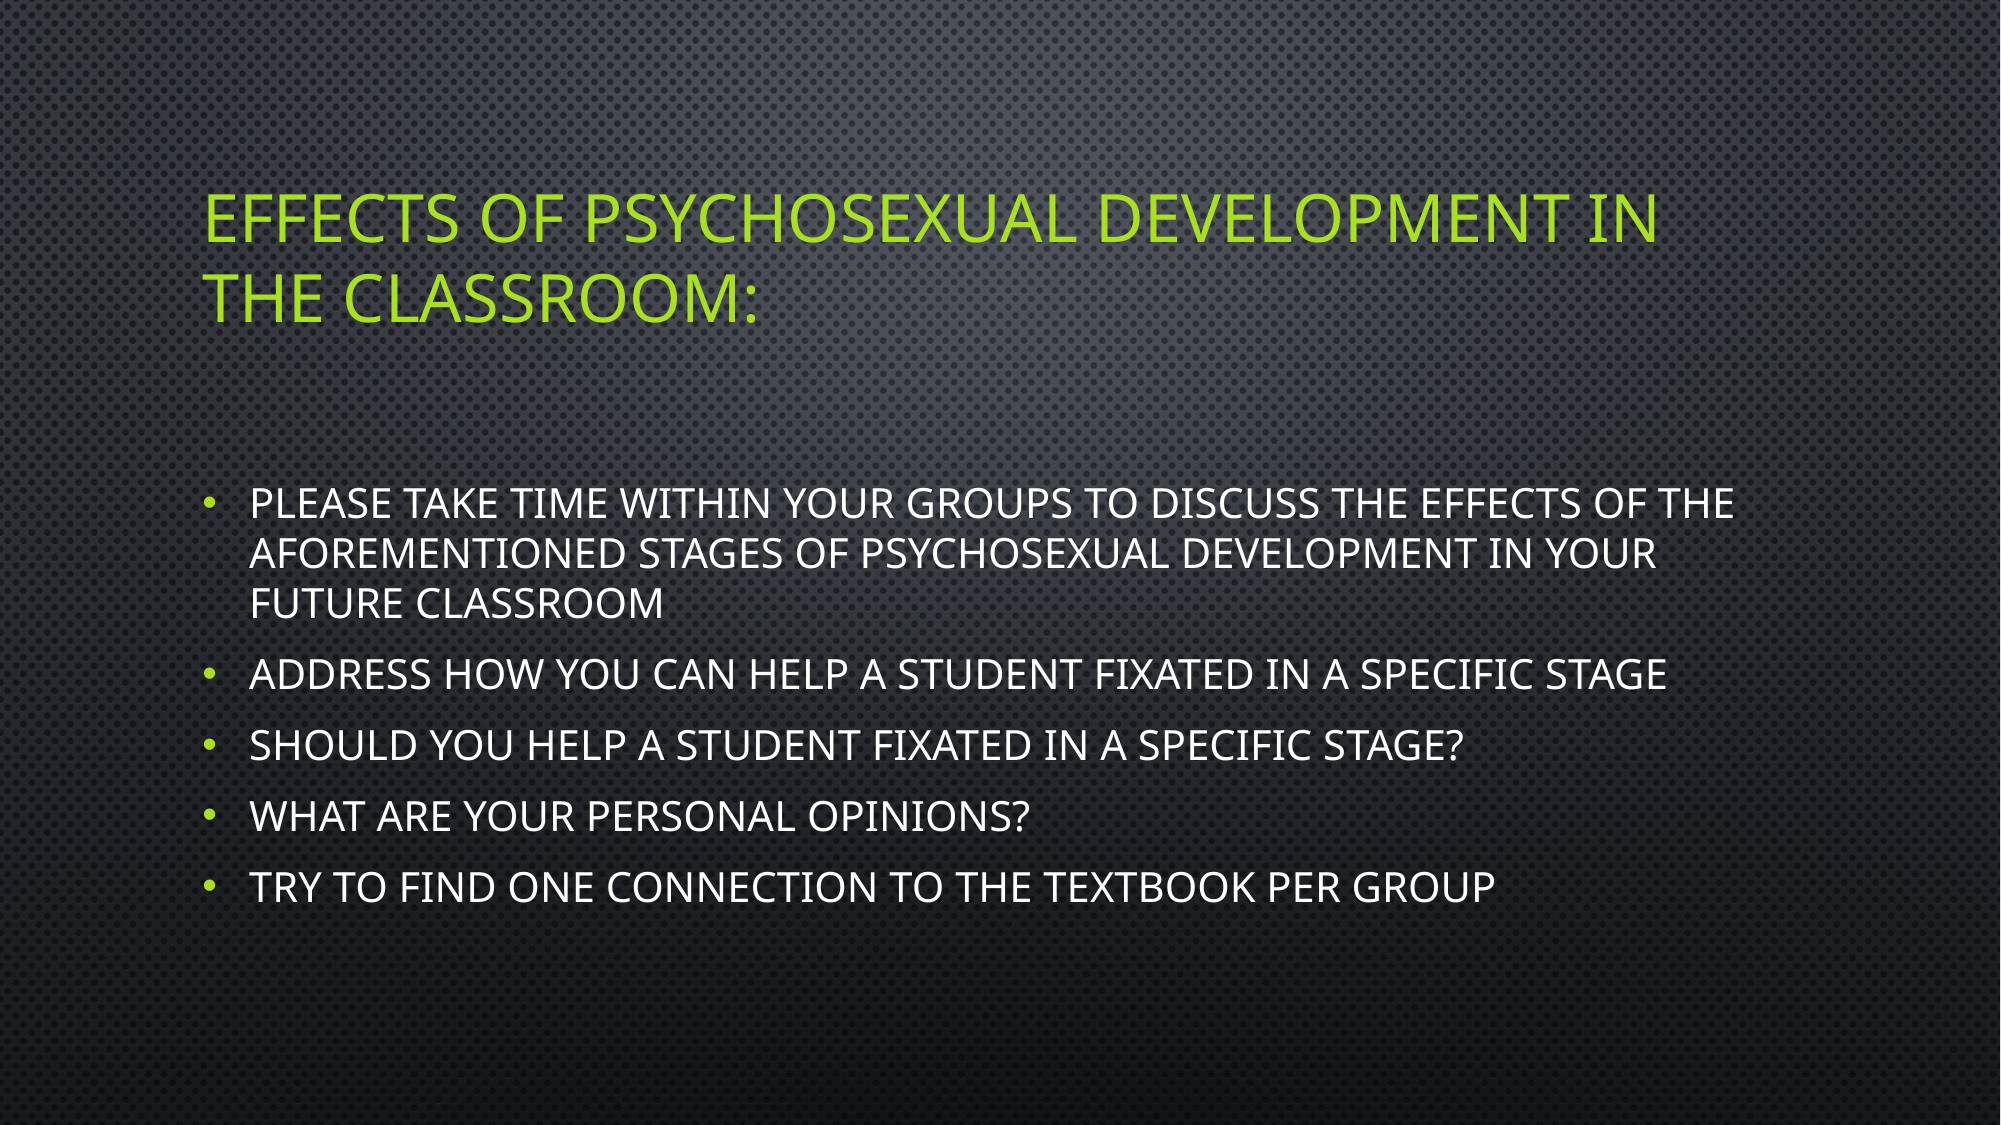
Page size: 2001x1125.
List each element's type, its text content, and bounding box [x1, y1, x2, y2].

title Effects of psychosexual development in the classroom: [187, 99, 1813, 413]
list Please take time within your groups to discuss the effects of the aforementioned stages of Psychosexual Development in your future classroom Address how you can help a student fixated in a specific stage Should you help a student fixated in a specific stage? What are your personal opinions? Try to find one connection to the textbook per group [187, 437, 1813, 950]
